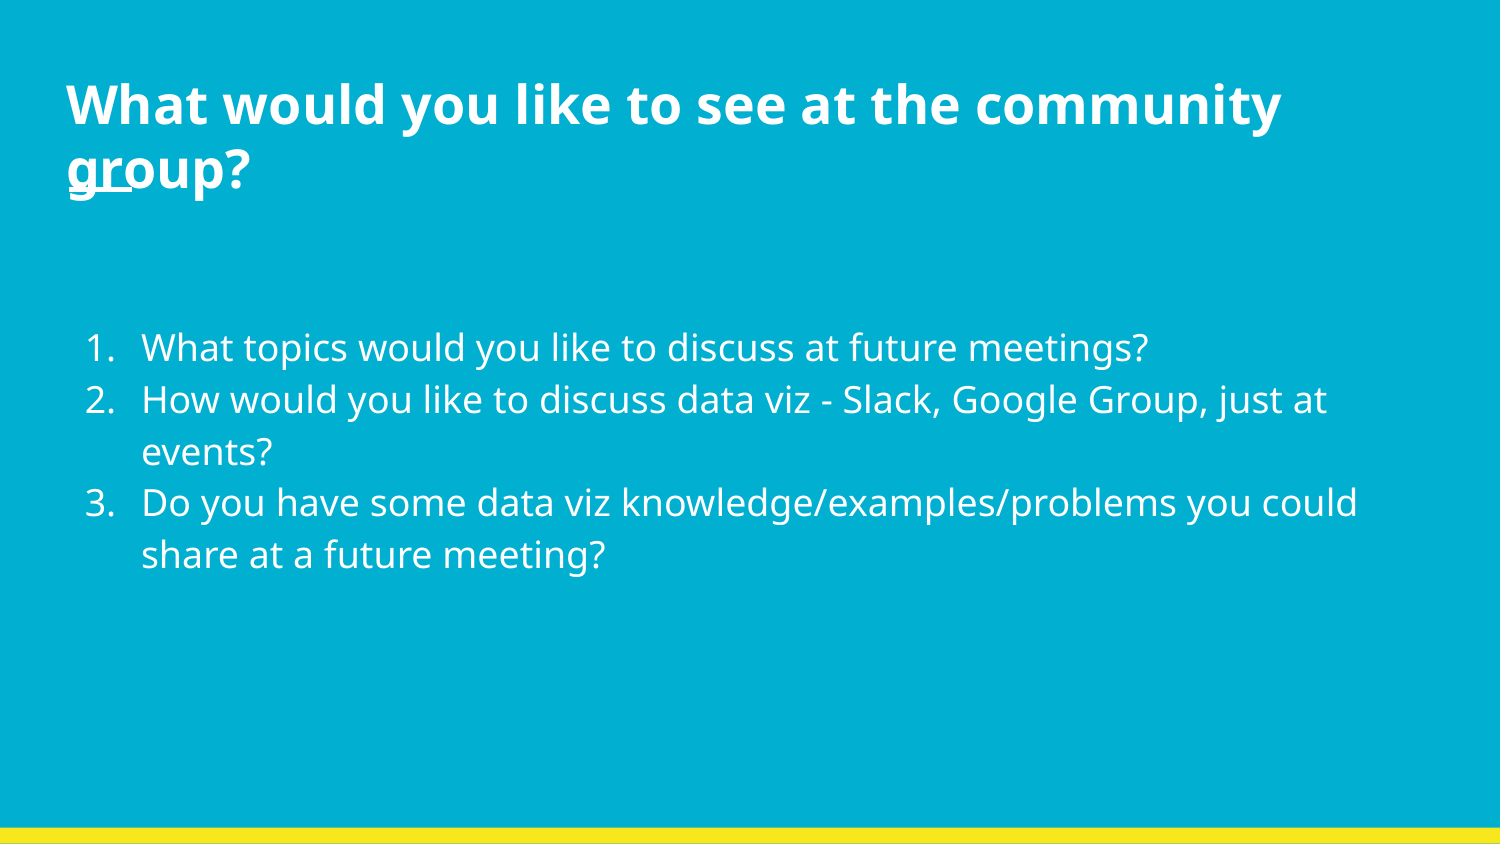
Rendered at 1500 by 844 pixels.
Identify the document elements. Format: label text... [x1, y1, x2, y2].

list What topics would you like to discuss at future meetings? How would you like to discuss data viz - Slack, Google Group, just at events? Do you have some data viz knowledge/examples/problems you could share at a future meeting? [51, 232, 1449, 750]
title What would you like to see at the community group? [51, 55, 1449, 162]
